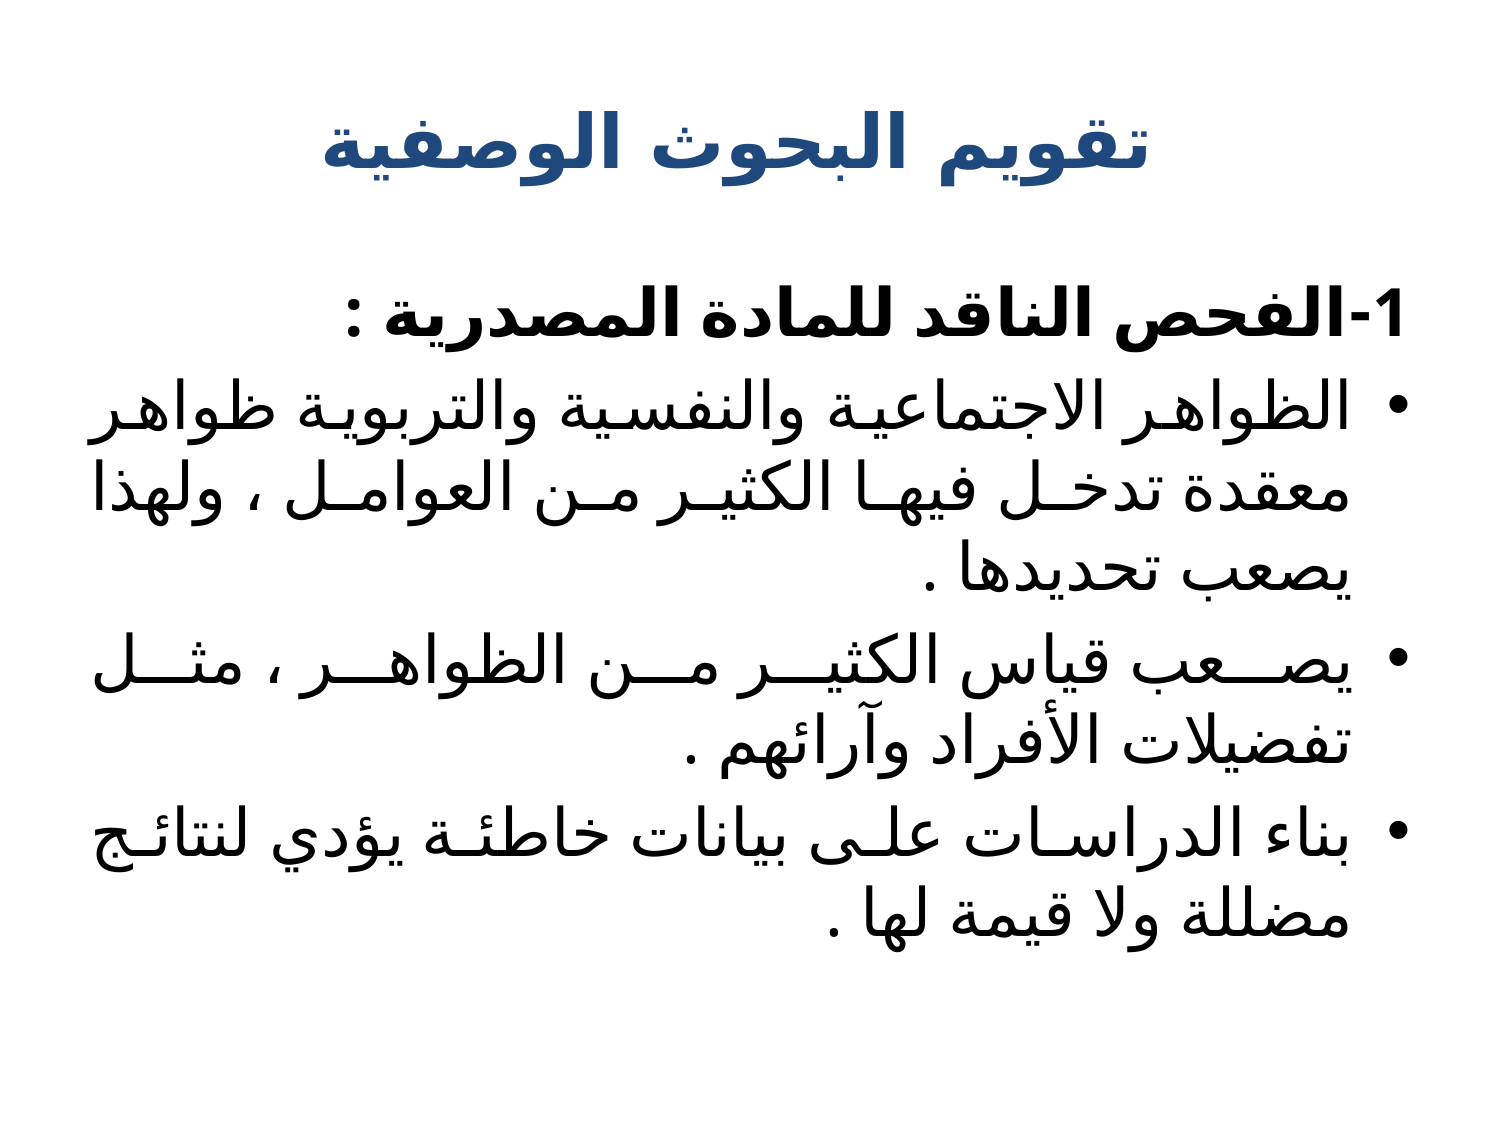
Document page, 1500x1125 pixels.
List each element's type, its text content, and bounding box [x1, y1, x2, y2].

list 1-الفحص الناقد للمادة المصدرية : الظواهر الاجتماعية والنفسية والتربوية ظواهر معقدة تدخل فيها الكثير من العوامل ، ولهذا يصعب تحديدها . يصعب قياس الكثير من الظواهر ، مثل تفضيلات الأفراد وآرائهم . بناء الدراسات على بيانات خاطئة يؤدي لنتائج مضللة ولا قيمة لها . [75, 262, 1425, 1005]
title تقويم البحوث الوصفية [75, 45, 1425, 233]
